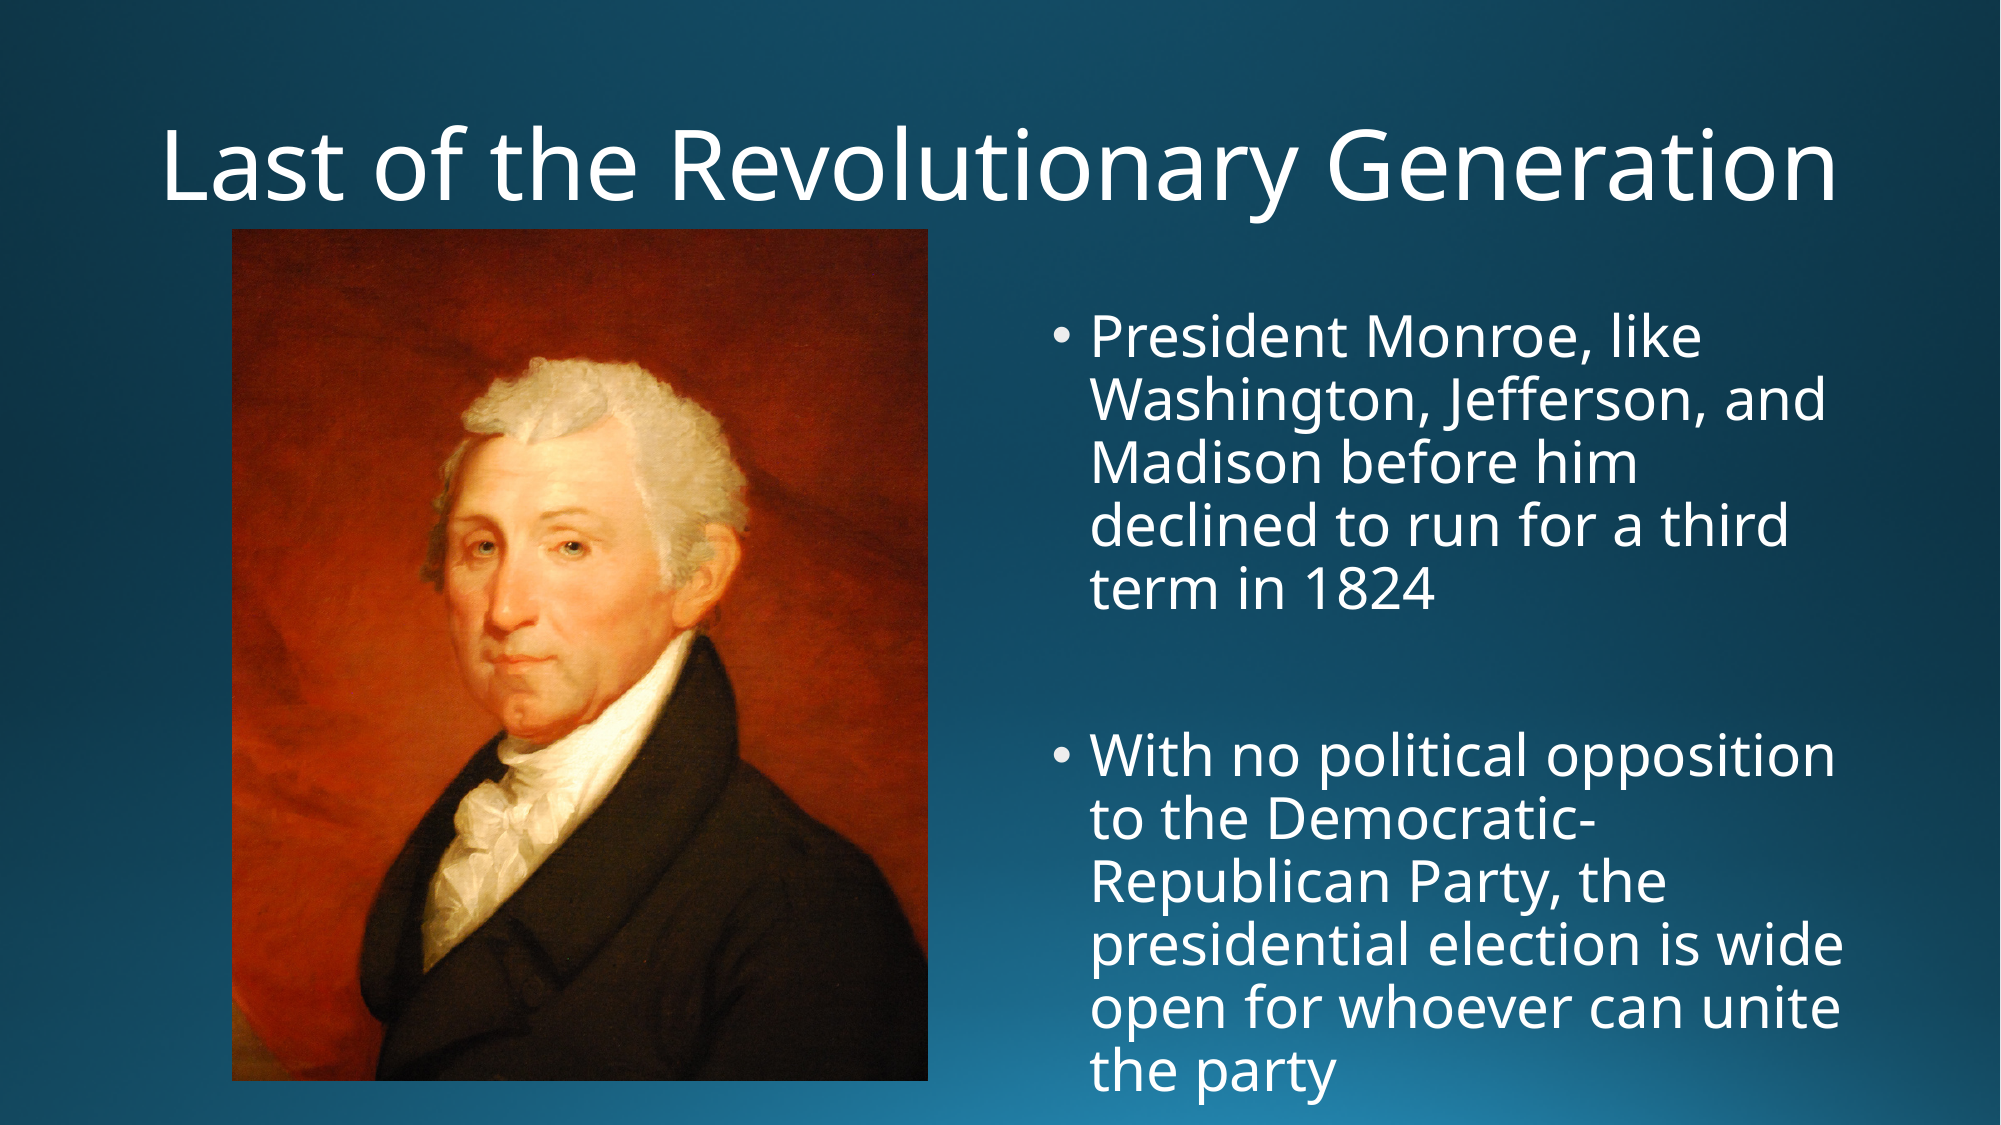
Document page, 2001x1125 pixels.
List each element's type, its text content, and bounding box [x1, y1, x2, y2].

list President Monroe, like Washington, Jefferson, and Madison before him declined to run for a third term in 1824 With no political opposition to the Democratic-Republican Party, the presidential election is wide open for whoever can unite the party [1036, 299, 1863, 1014]
picture [0, 0, 2001, 1125]
title Last of the Revolutionary Generation [137, 59, 1863, 278]
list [232, 229, 928, 1081]
